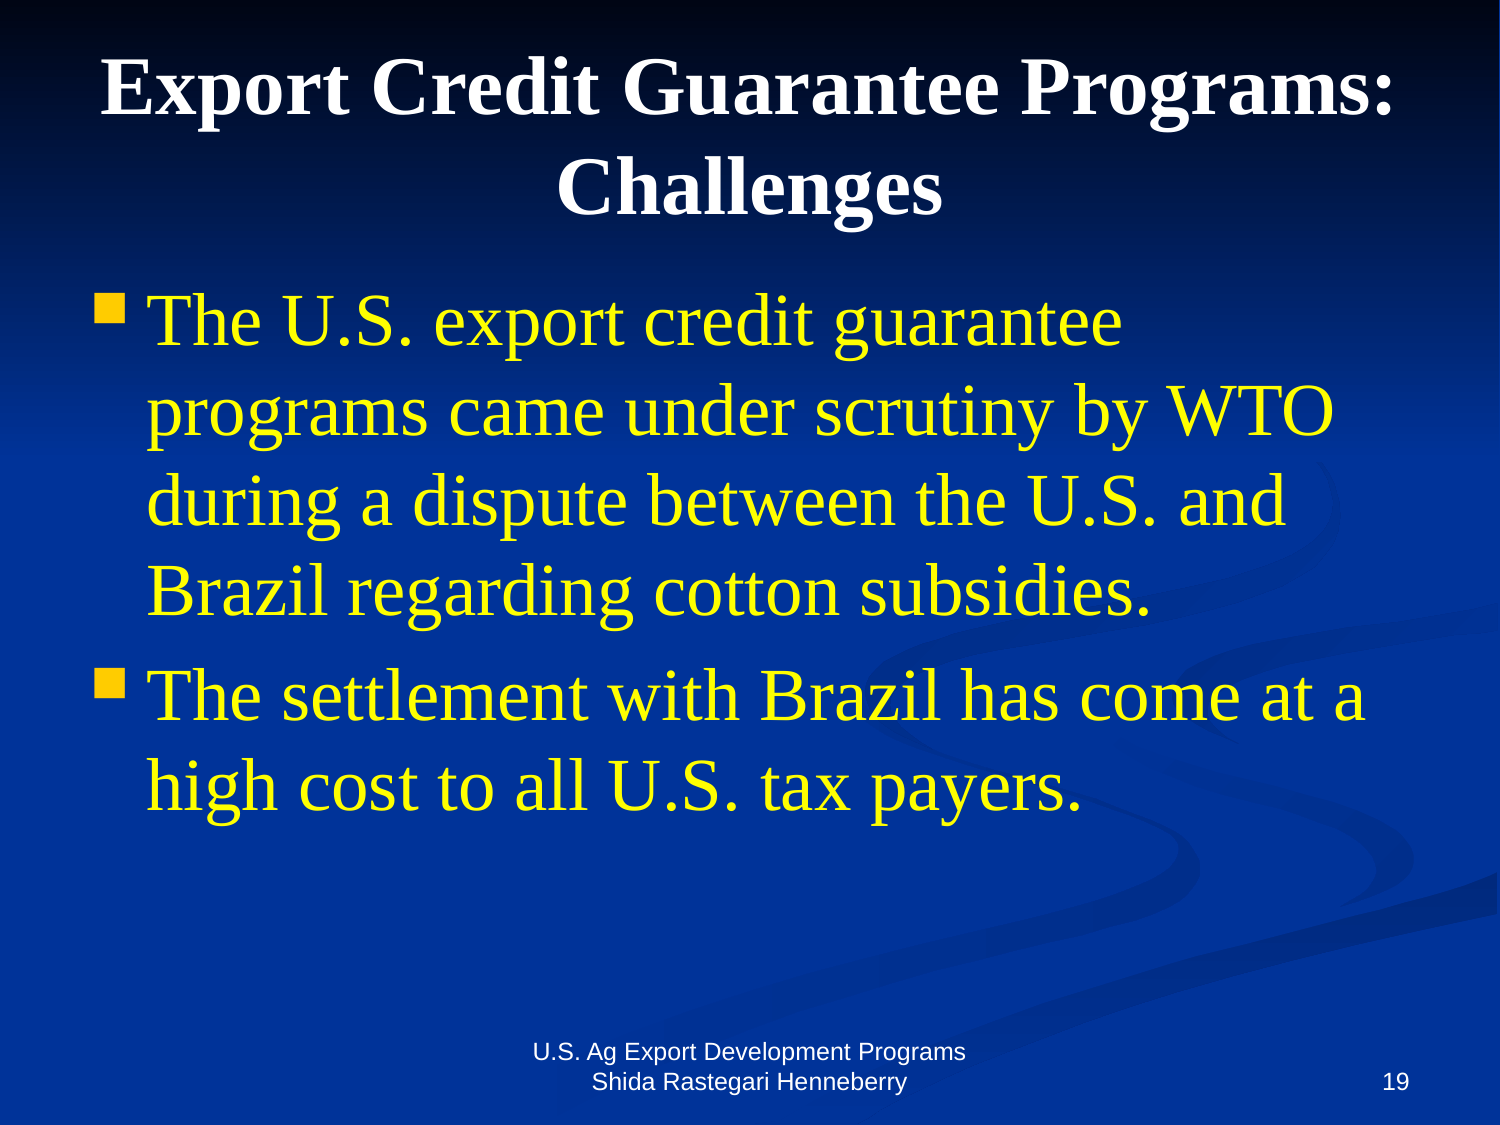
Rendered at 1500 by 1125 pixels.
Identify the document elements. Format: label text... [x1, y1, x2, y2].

title Export Credit Guarantee Programs: Challenges [75, 37, 1425, 225]
slide_number 19 [1074, 1025, 1425, 1104]
footer U.S. Ag Export Development Programs Shida Rastegari Henneberry [512, 1025, 988, 1104]
list The U.S. export credit guarantee programs came under scrutiny by WTO during a dispute between the U.S. and Brazil regarding cotton subsidies. The settlement with Brazil has come at a high cost to all U.S. tax payers. [75, 262, 1425, 1005]
